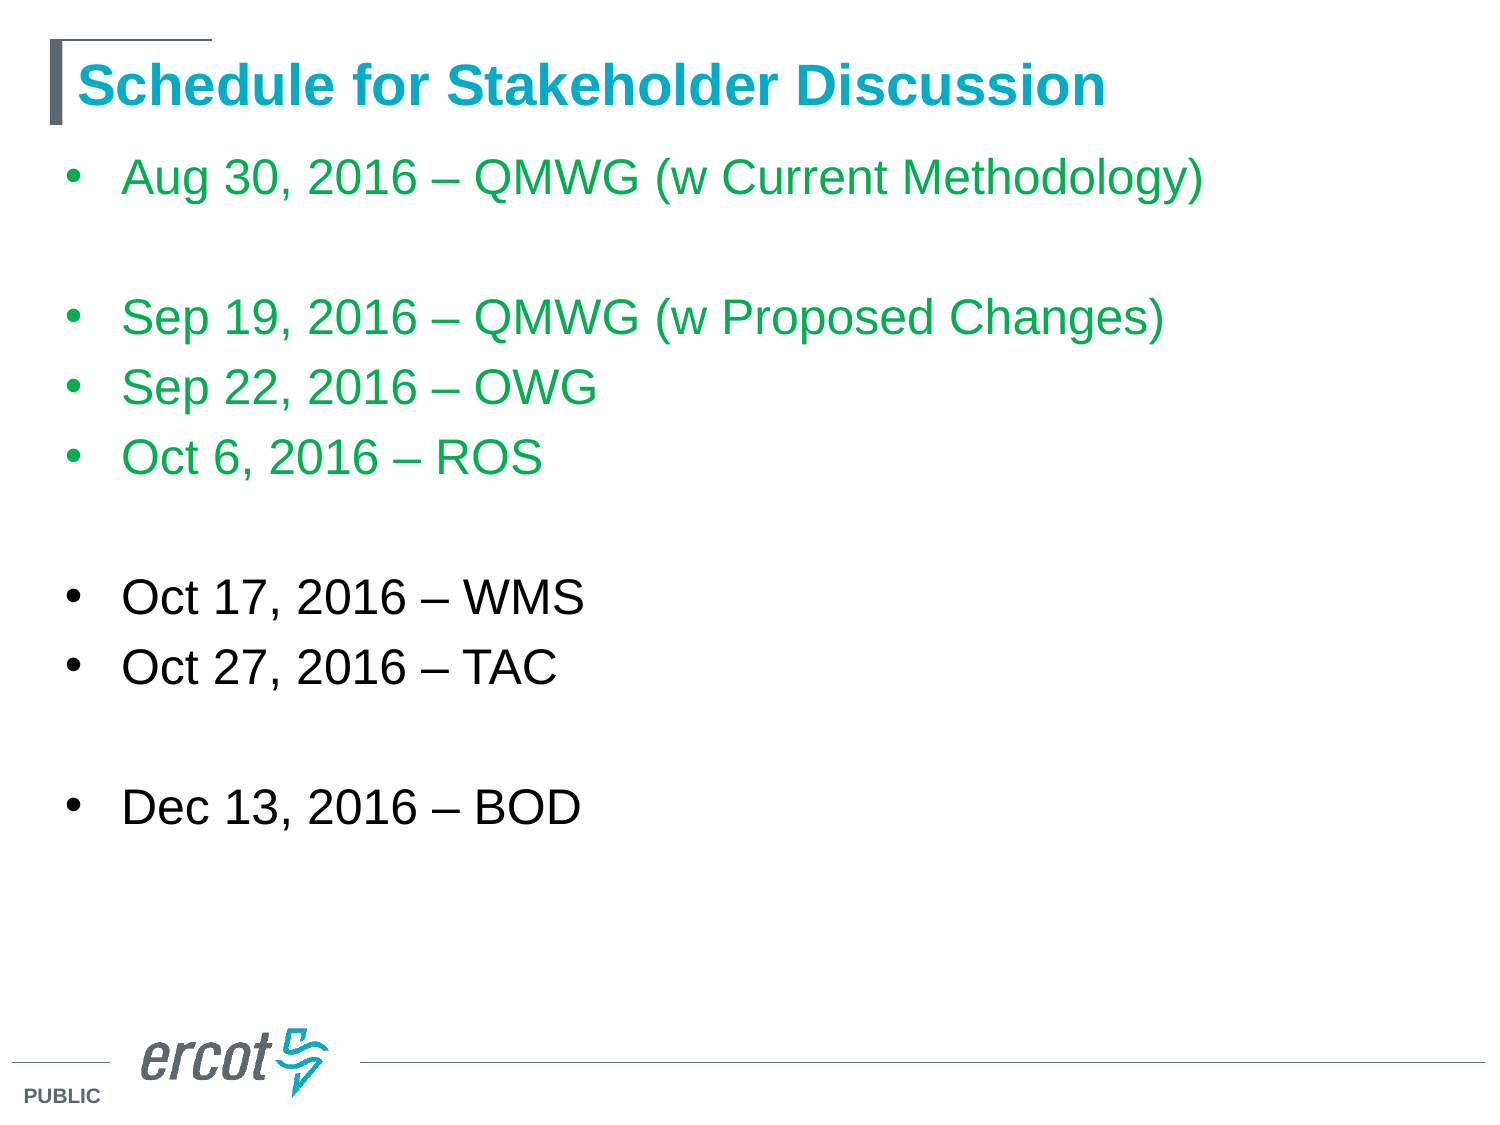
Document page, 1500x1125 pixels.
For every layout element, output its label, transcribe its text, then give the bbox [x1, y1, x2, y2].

picture [137, 1024, 332, 1100]
title Schedule for Stakeholder Discussion [62, 39, 1450, 228]
list Aug 30, 2016 – QMWG (w Current Methodology) Sep 19, 2016 – QMWG (w Proposed Changes) Sep 22, 2016 – OWG Oct 6, 2016 – ROS Oct 17, 2016 – WMS Oct 27, 2016 – TAC Dec 13, 2016 – BOD [50, 137, 1438, 972]
